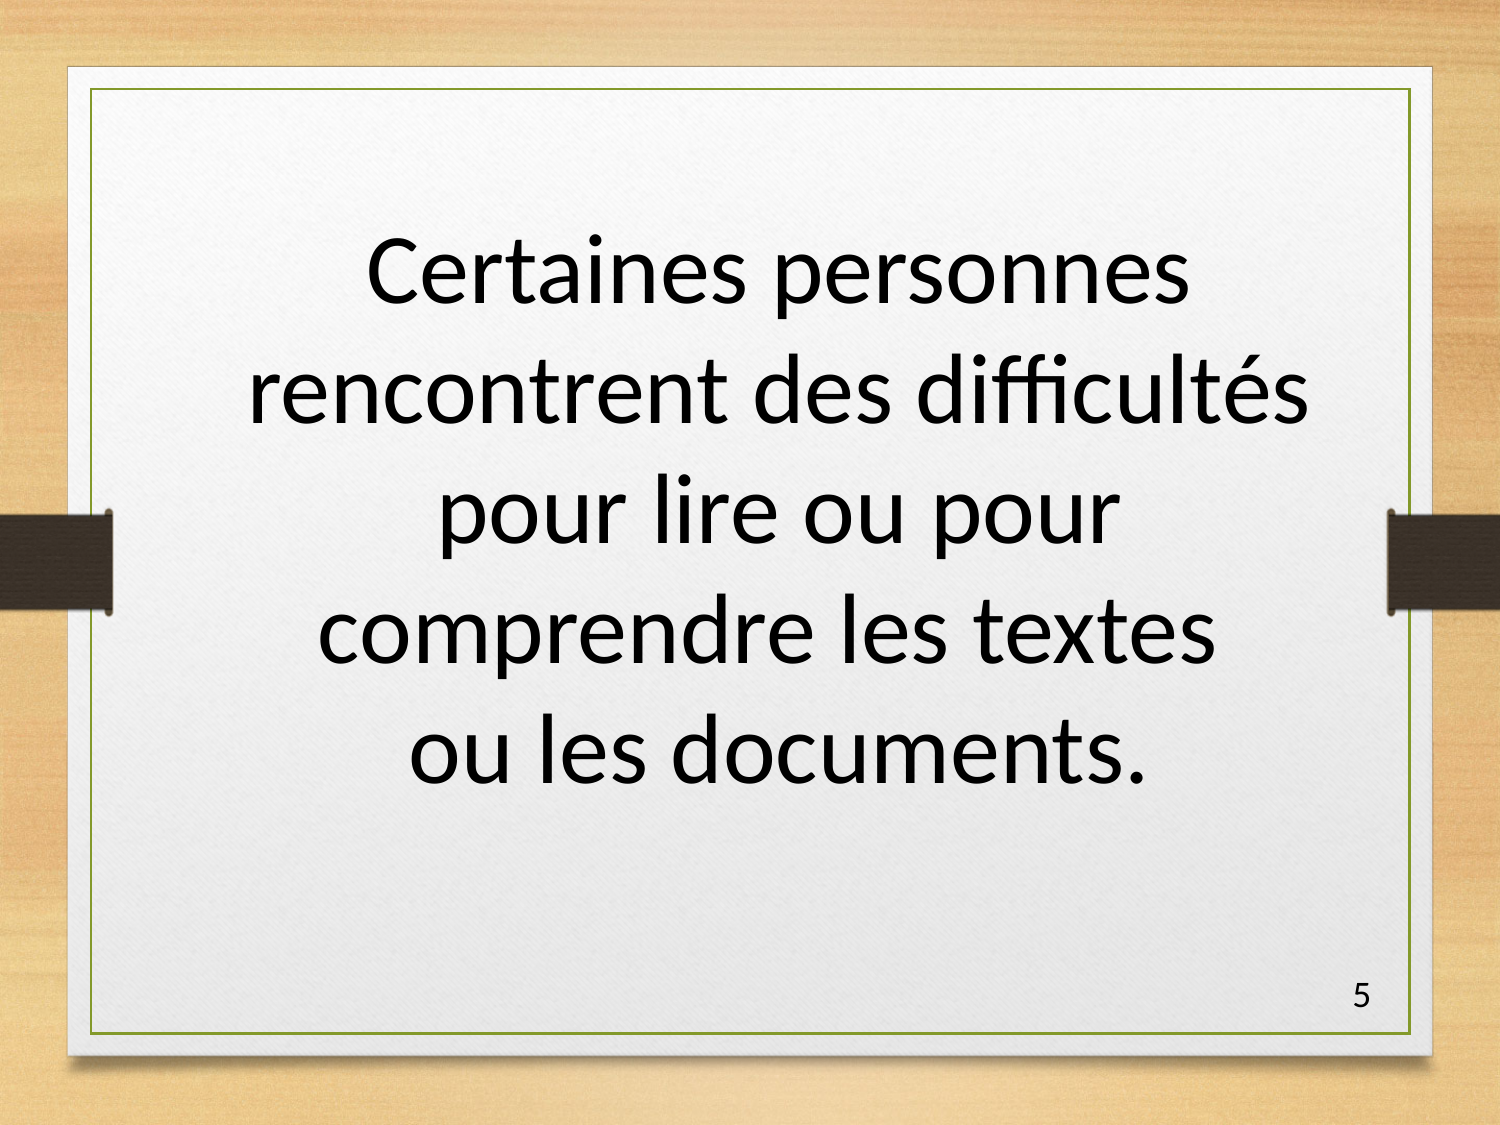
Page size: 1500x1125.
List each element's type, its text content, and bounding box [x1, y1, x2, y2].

picture [0, 0, 1500, 1125]
text_box Certaines personnes rencontrent des difficultés pour lire ou pour comprendre les textes ou les documents. [194, 196, 1365, 811]
text_box 5 [1337, 962, 1391, 1023]
